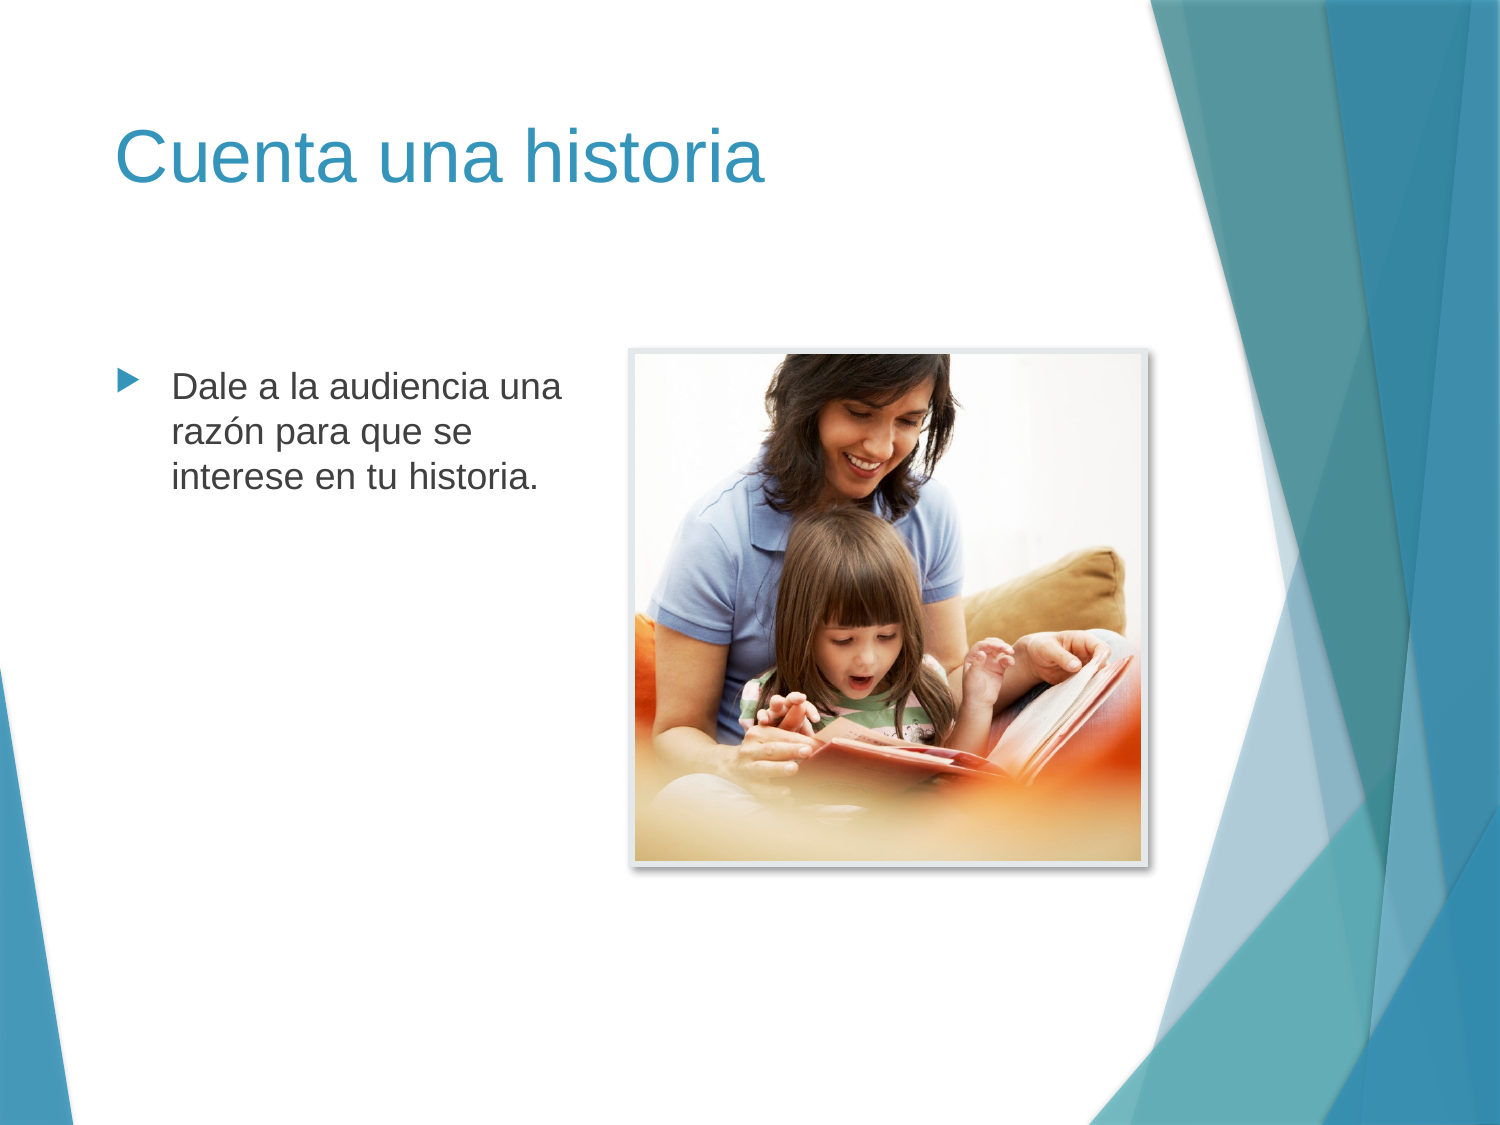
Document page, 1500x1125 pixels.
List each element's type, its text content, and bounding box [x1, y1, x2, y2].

title Cuenta una historia [99, 99, 1142, 317]
list Dale a la audiencia una razón para que se interese en tu historia. [99, 354, 607, 992]
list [634, 353, 1142, 862]
